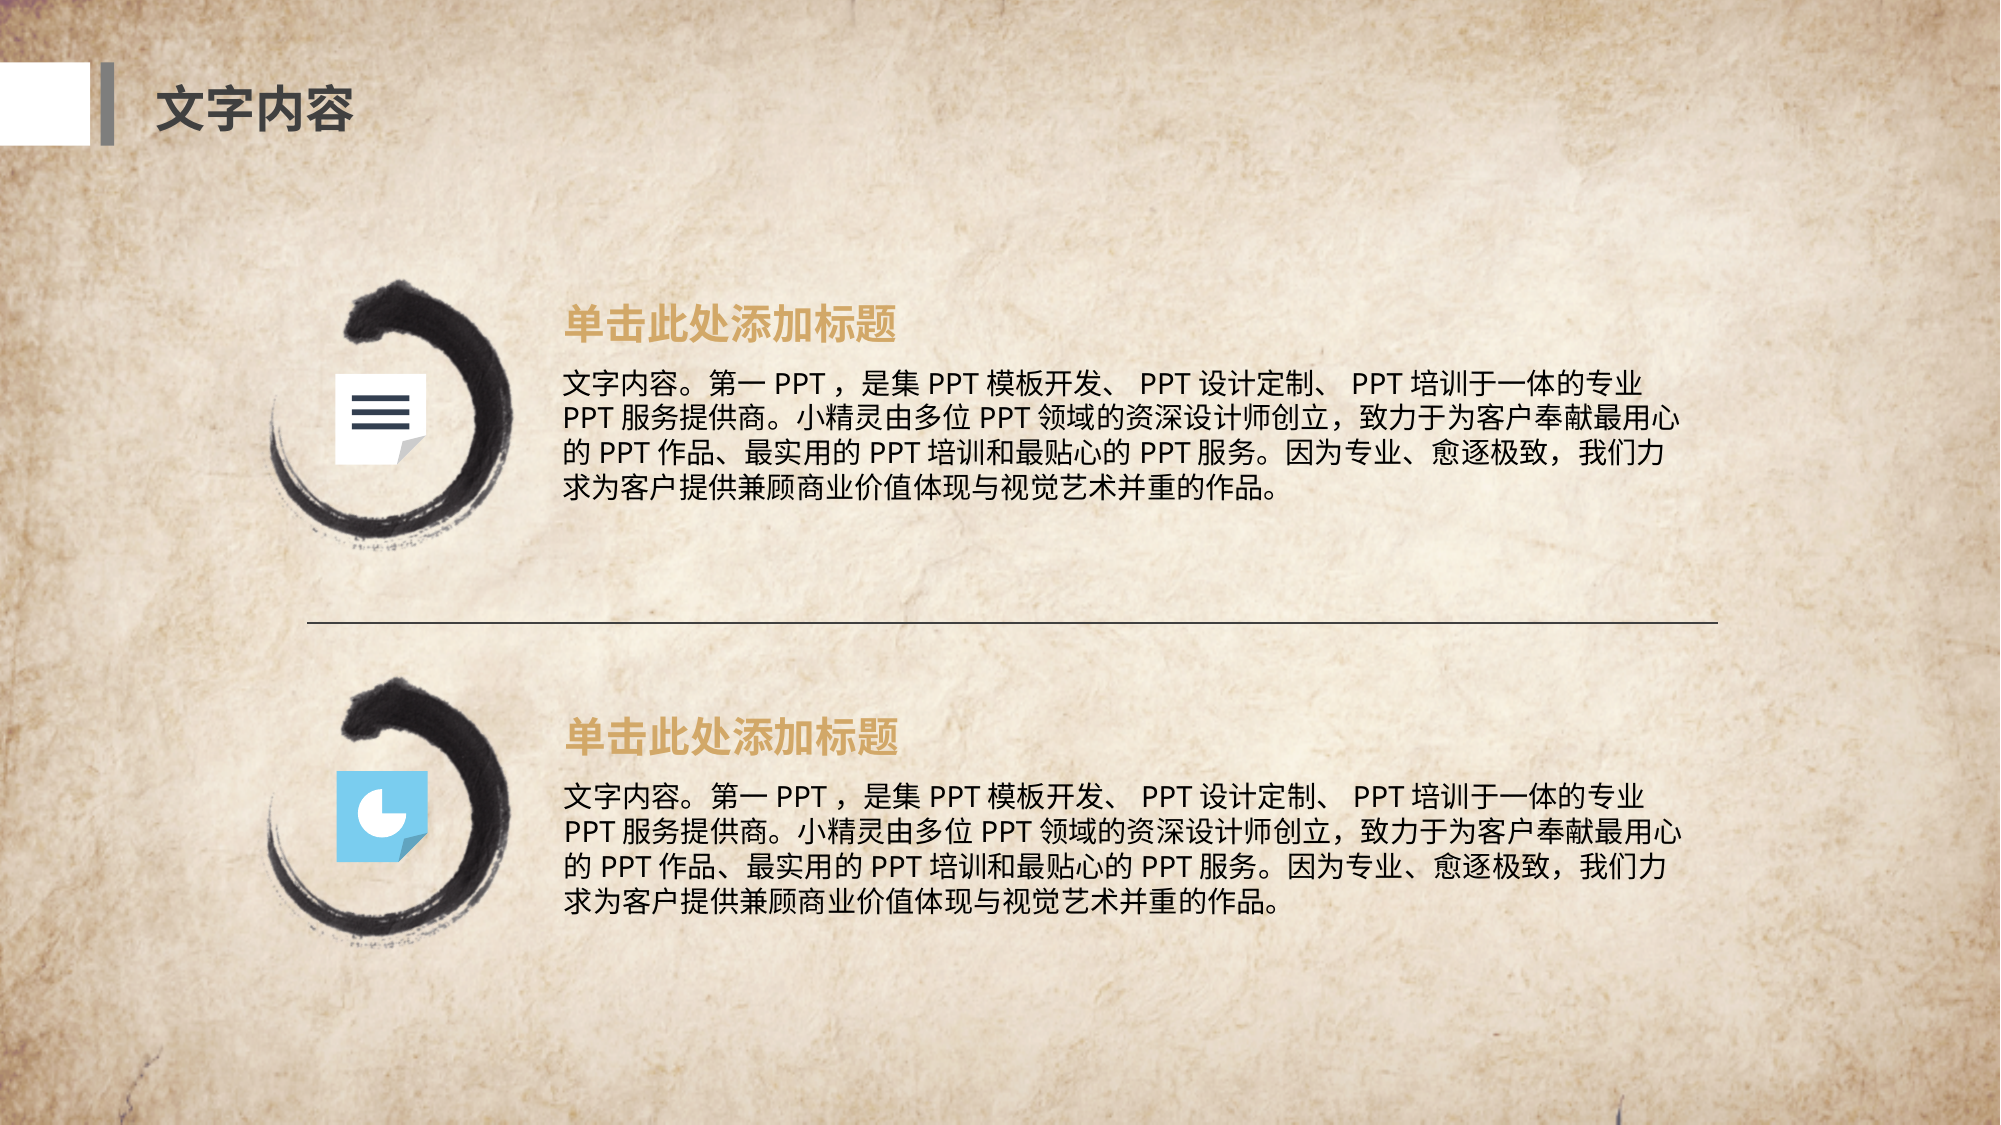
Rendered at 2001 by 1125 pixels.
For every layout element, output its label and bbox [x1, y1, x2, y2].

text_box [574, 290, 1702, 515]
text_box [572, 703, 1703, 928]
picture [0, 0, 2000, 1125]
text_box [0, 62, 115, 146]
